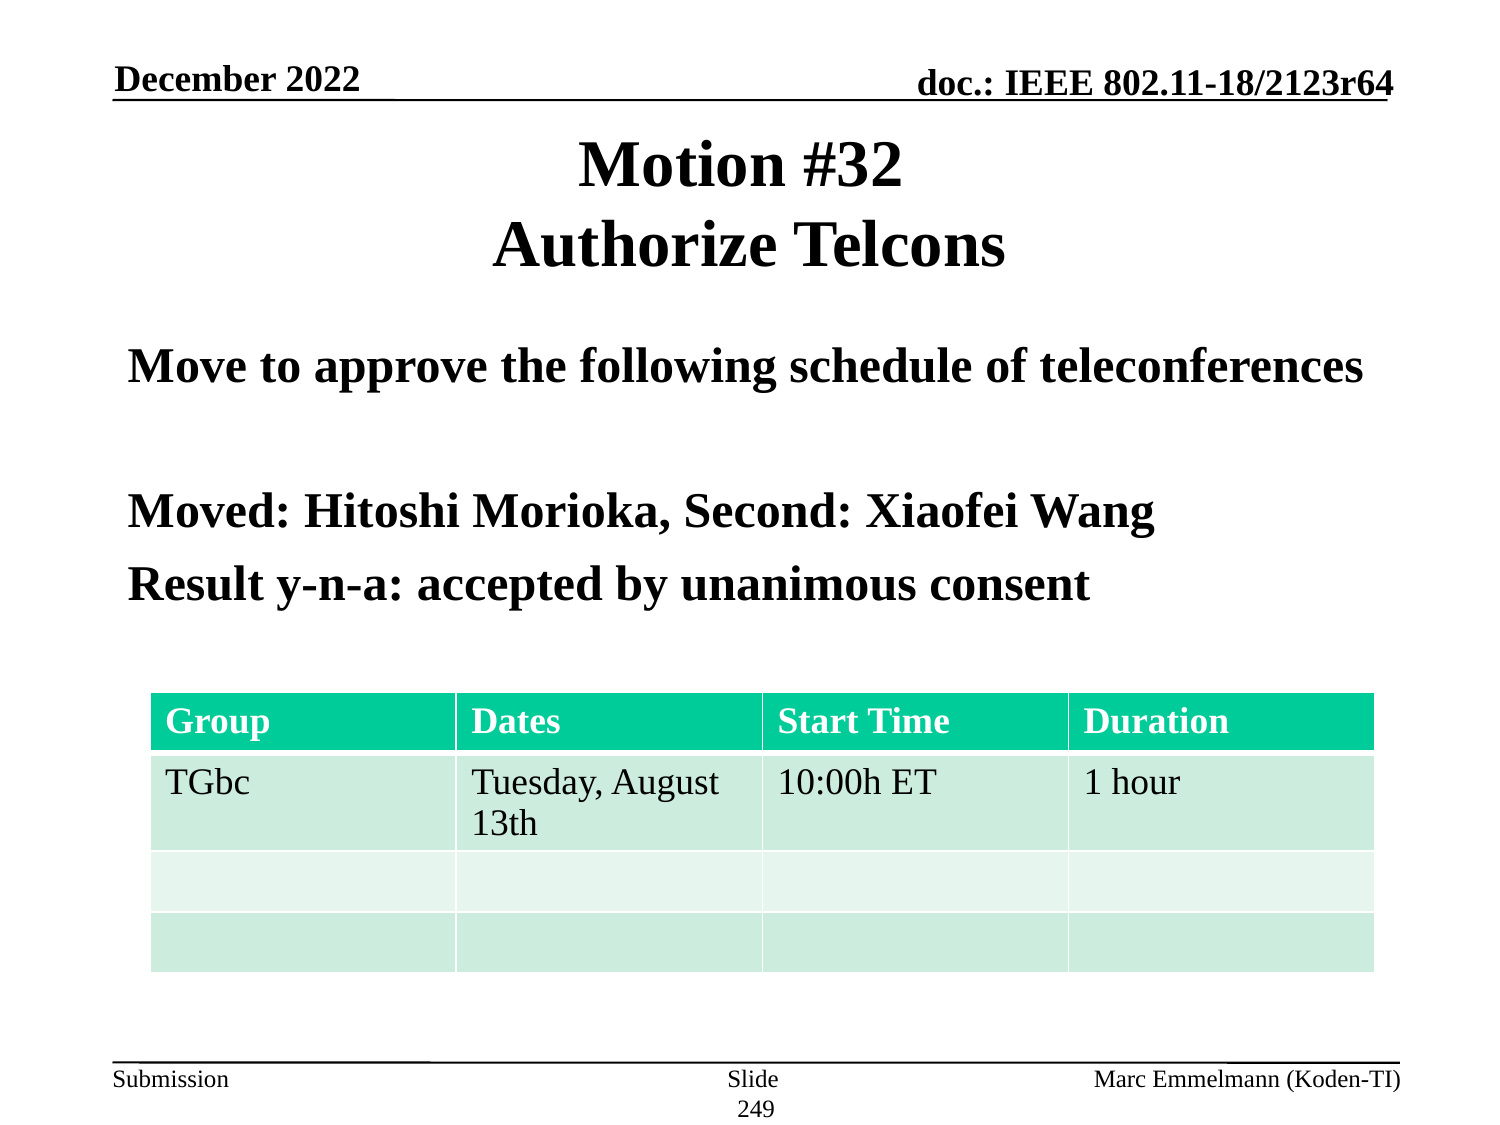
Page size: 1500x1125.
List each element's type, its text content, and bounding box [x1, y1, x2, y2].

table_cell [457, 852, 762, 911]
table_header Duration [1069, 693, 1374, 750]
list Move to approve the following schedule of teleconferences Moved: Hitoshi Morioka, Second: Xiaofei Wang Result y-n-a: accepted by unanimous consent [112, 324, 1388, 626]
title Motion #32 Authorize Telcons [112, 112, 1388, 288]
table_cell [457, 913, 762, 972]
table_header Start Time [763, 693, 1068, 750]
table_cell 1 hour [1069, 756, 1374, 850]
table_header Group [151, 693, 455, 750]
table_cell [151, 852, 455, 911]
table_cell [151, 913, 455, 972]
slide_number Slide 249 [712, 1061, 800, 1123]
table_cell [763, 852, 1068, 911]
table_cell 10:00h ET [763, 756, 1068, 850]
table_cell [763, 913, 1068, 972]
table_cell [1069, 852, 1374, 911]
table_header Dates [457, 693, 762, 750]
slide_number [114, 54, 423, 100]
table_cell Tuesday, August 13th [457, 756, 762, 850]
table_cell TGbc [151, 756, 455, 850]
footer Marc Emmelmann (Koden-TI) [878, 1061, 1402, 1093]
table_cell [1069, 913, 1374, 972]
